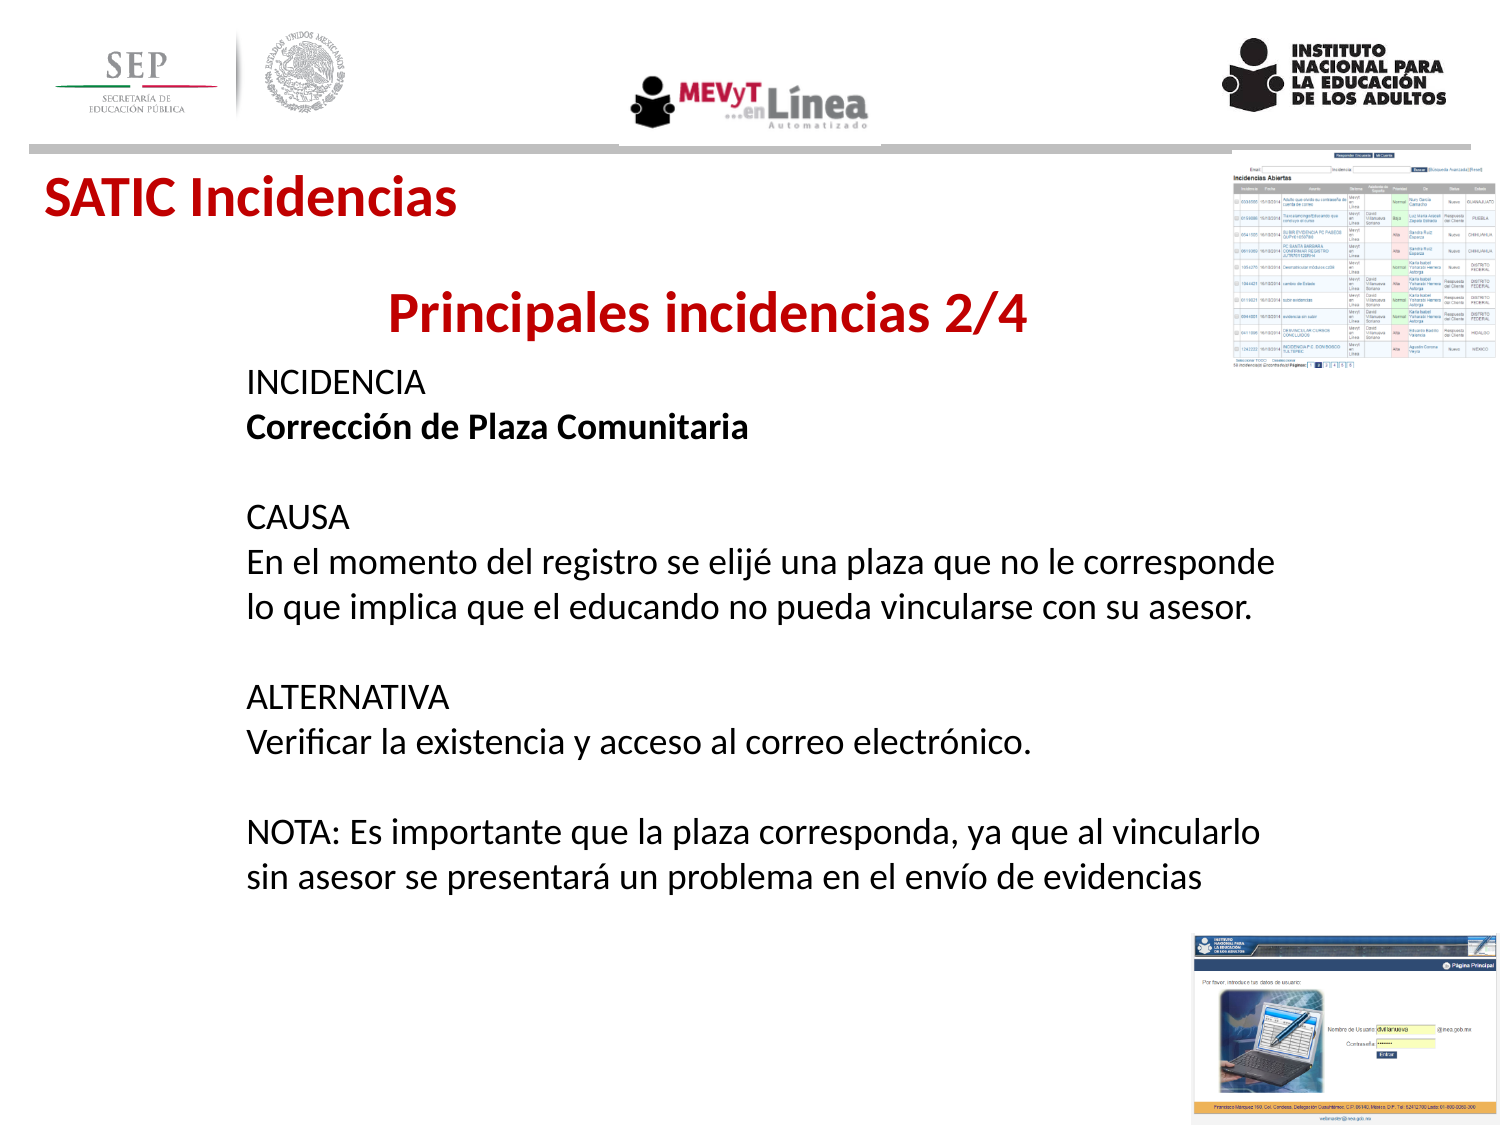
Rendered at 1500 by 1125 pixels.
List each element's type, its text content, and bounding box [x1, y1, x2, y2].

picture [53, 24, 347, 126]
picture [1222, 38, 1446, 112]
text_box SATIC Incidencias [29, 151, 807, 236]
picture [618, 54, 882, 146]
text_box INCIDENCIA Corrección de Plaza Comunitaria CAUSA En el momento del registro se elijé una plaza que no le corresponde lo que implica que el educando no pueda vincularse con su asesor. ALTERNATIVA Verificar la existencia y acceso al correo electrónico. NOTA: Es importante que la plaza corresponda, ya que al vincularlo sin asesor se presentará un problema en el envío de evidencias [231, 349, 1295, 905]
picture [1191, 933, 1500, 1125]
picture [1231, 150, 1499, 369]
text_box Principales incidencias 2/4 [373, 267, 1151, 349]
